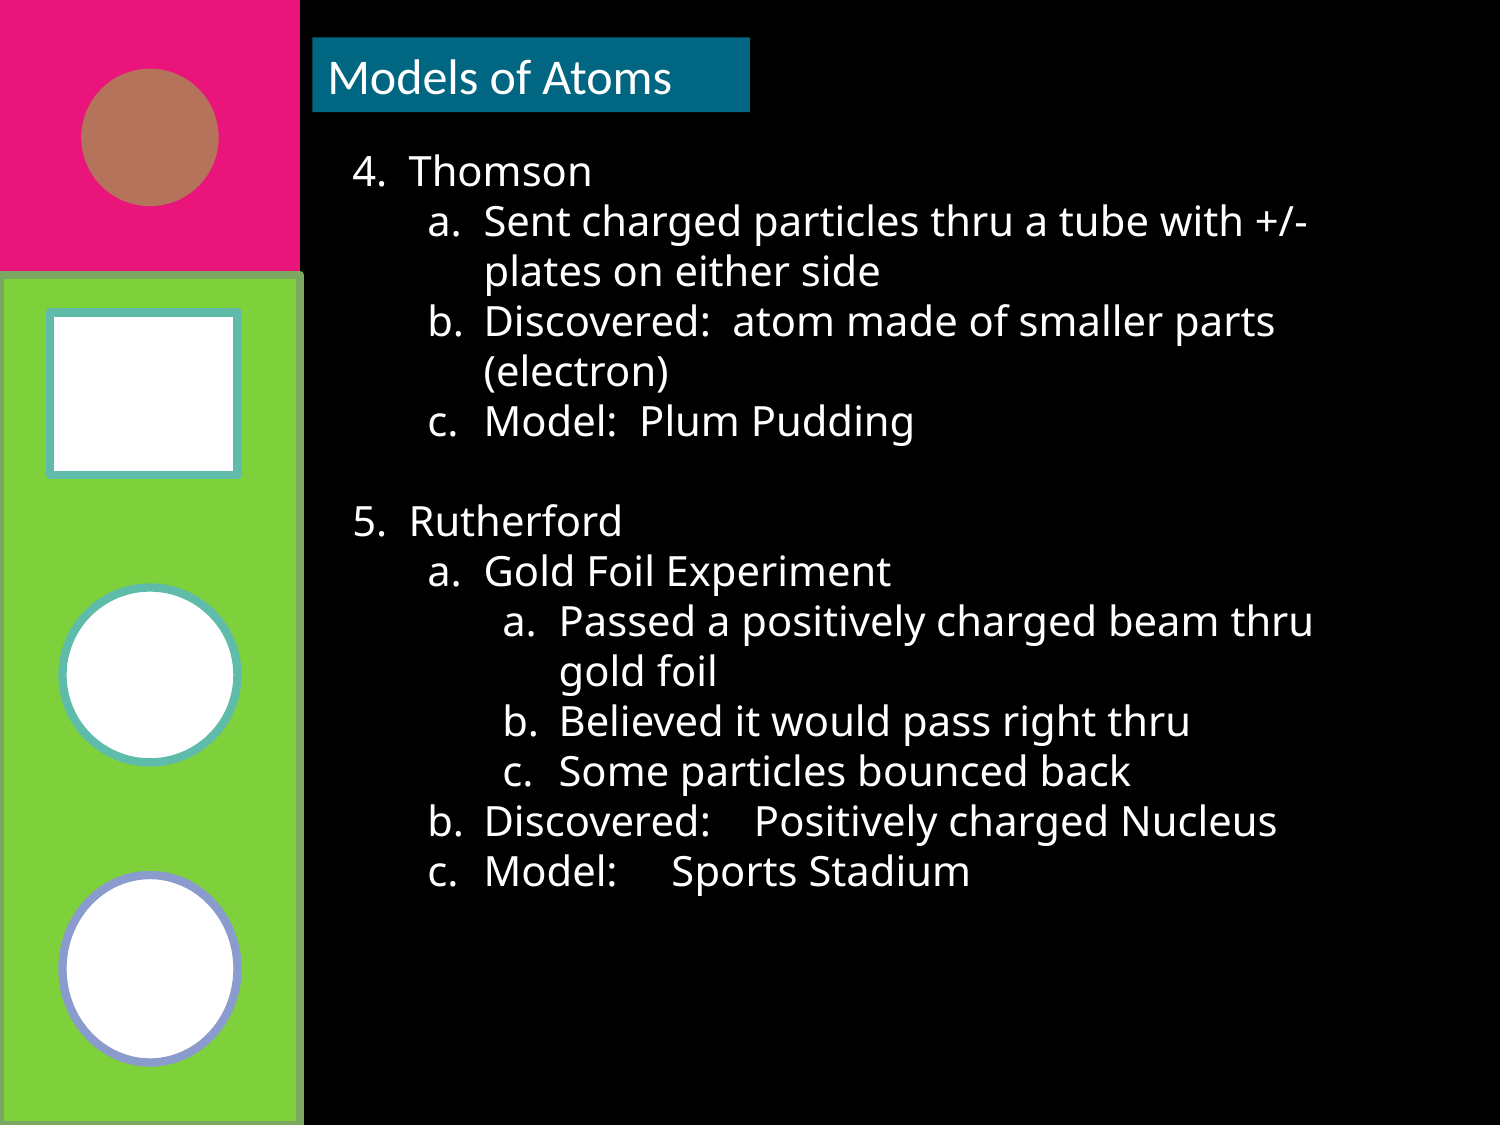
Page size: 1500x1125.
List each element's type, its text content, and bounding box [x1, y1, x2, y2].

text_box [46, 308, 242, 479]
text_box [58, 583, 242, 767]
text_box [58, 870, 242, 1067]
text_box [0, 271, 304, 1125]
text_box Thomson Sent charged particles thru a tube with +/- plates on either side Discovered: atom made of smaller parts (electron) Model: Plum Pudding Rutherford Gold Foil Experiment Passed a positively charged beam thru gold foil Believed it would pass right thru Some particles bounced back Discovered: Positively charged Nucleus Model: Sports Stadium [337, 137, 1375, 903]
text_box Models of Atoms [312, 37, 750, 113]
